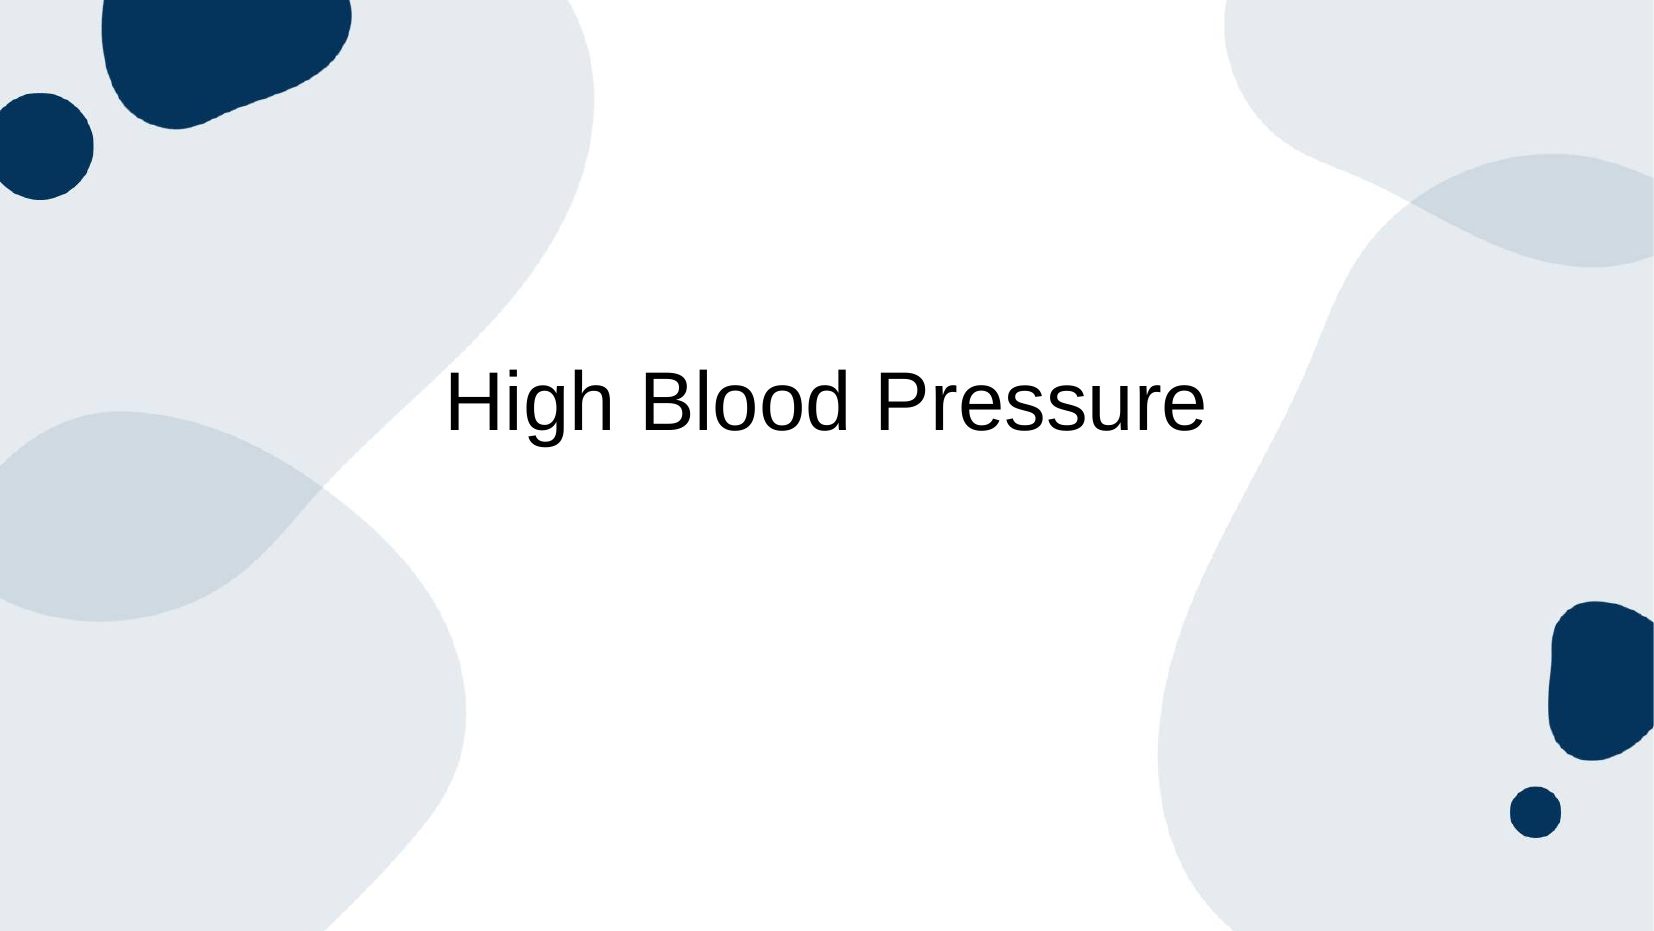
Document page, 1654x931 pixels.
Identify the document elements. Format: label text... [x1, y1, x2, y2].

picture [0, 0, 1654, 931]
text_box High Blood Pressure [82, 37, 1571, 757]
